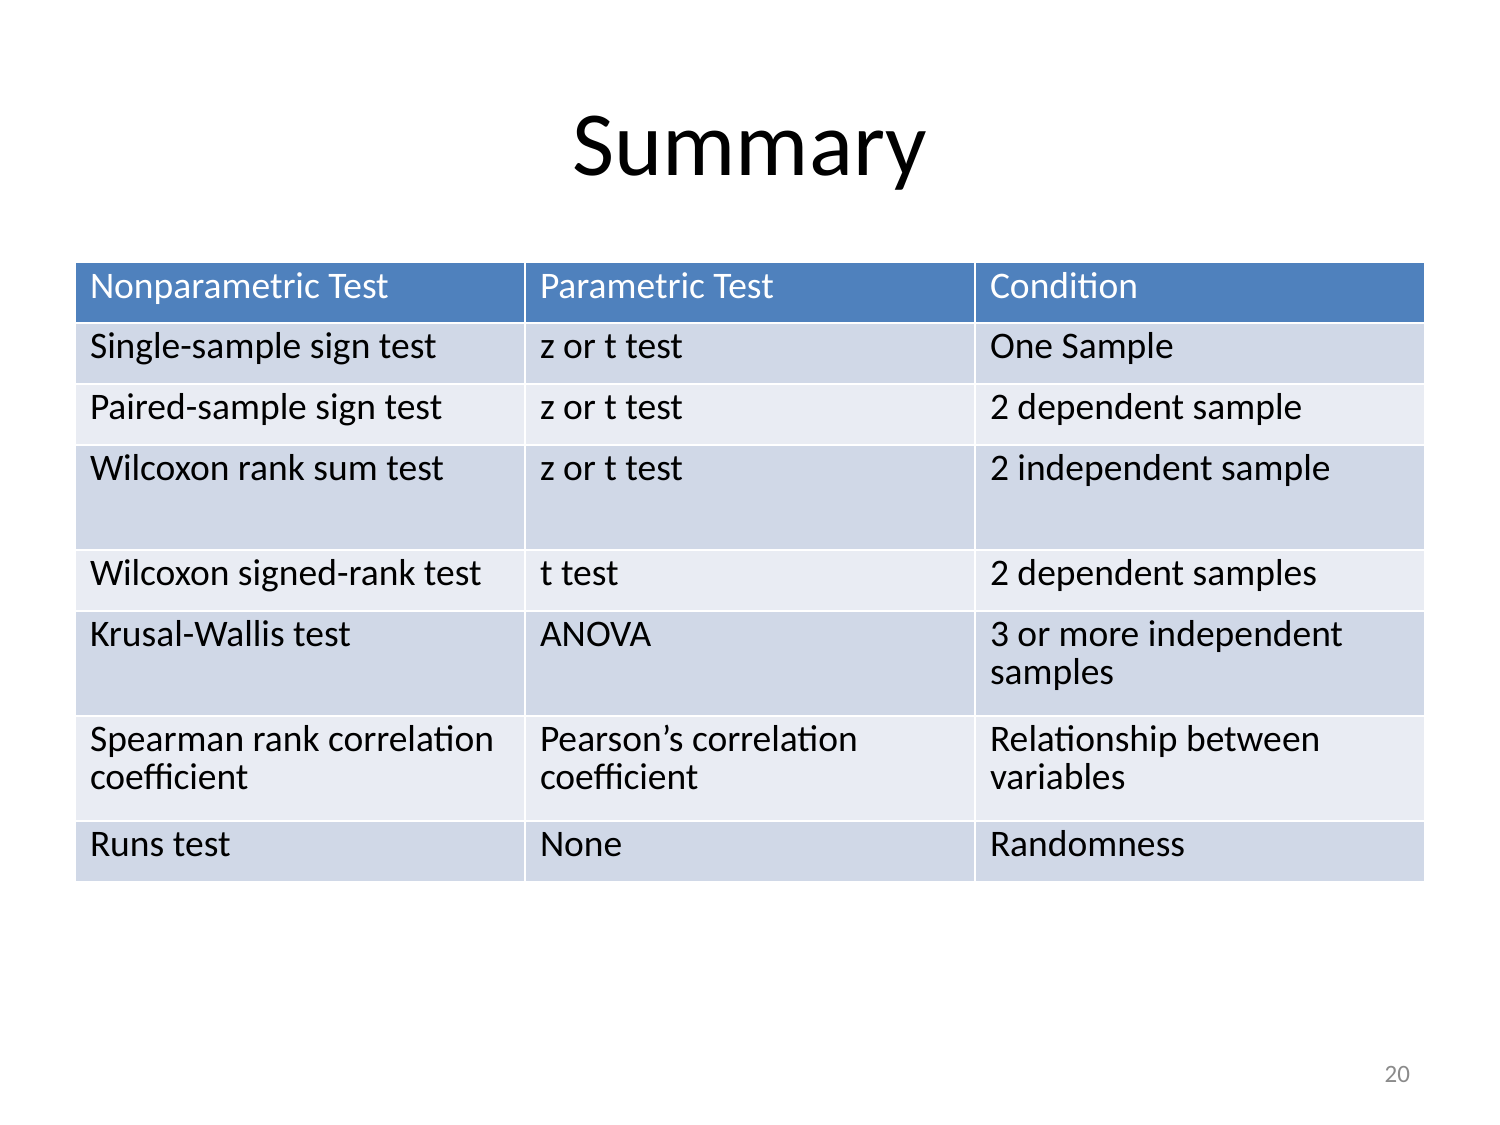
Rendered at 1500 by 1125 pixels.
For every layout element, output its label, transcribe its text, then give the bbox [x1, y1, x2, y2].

table_header Parametric Test [526, 263, 974, 322]
table_cell Single-sample sign test [76, 324, 524, 383]
table_cell Wilcoxon signed-rank test [76, 551, 524, 610]
table_header Condition [976, 263, 1424, 322]
table_header Nonparametric Test [76, 263, 524, 322]
table_cell t test [526, 551, 974, 610]
slide_number 20 [1074, 1042, 1425, 1103]
table_cell One Sample [976, 324, 1424, 383]
table_cell None [526, 822, 974, 881]
table_cell Runs test [76, 822, 524, 881]
table_cell ANOVA [526, 612, 974, 715]
table_cell 2 independent sample [976, 446, 1424, 549]
table_cell z or t test [526, 324, 974, 383]
table_cell z or t test [526, 385, 974, 444]
table_cell 2 dependent sample [976, 385, 1424, 444]
title Summary [75, 45, 1425, 233]
table_cell Relationship between variables [976, 717, 1424, 820]
table_cell Paired-sample sign test [76, 385, 524, 444]
table_cell 2 dependent samples [976, 551, 1424, 610]
table_cell 3 or more independent samples [976, 612, 1424, 715]
table_cell Pearson’s correlation coefficient [526, 717, 974, 820]
table_cell Randomness [976, 822, 1424, 881]
table_cell Krusal-Wallis test [76, 612, 524, 715]
table_cell z or t test [526, 446, 974, 549]
table_cell Wilcoxon rank sum test [76, 446, 524, 549]
table_cell Spearman rank correlation coefficient [76, 717, 524, 820]
